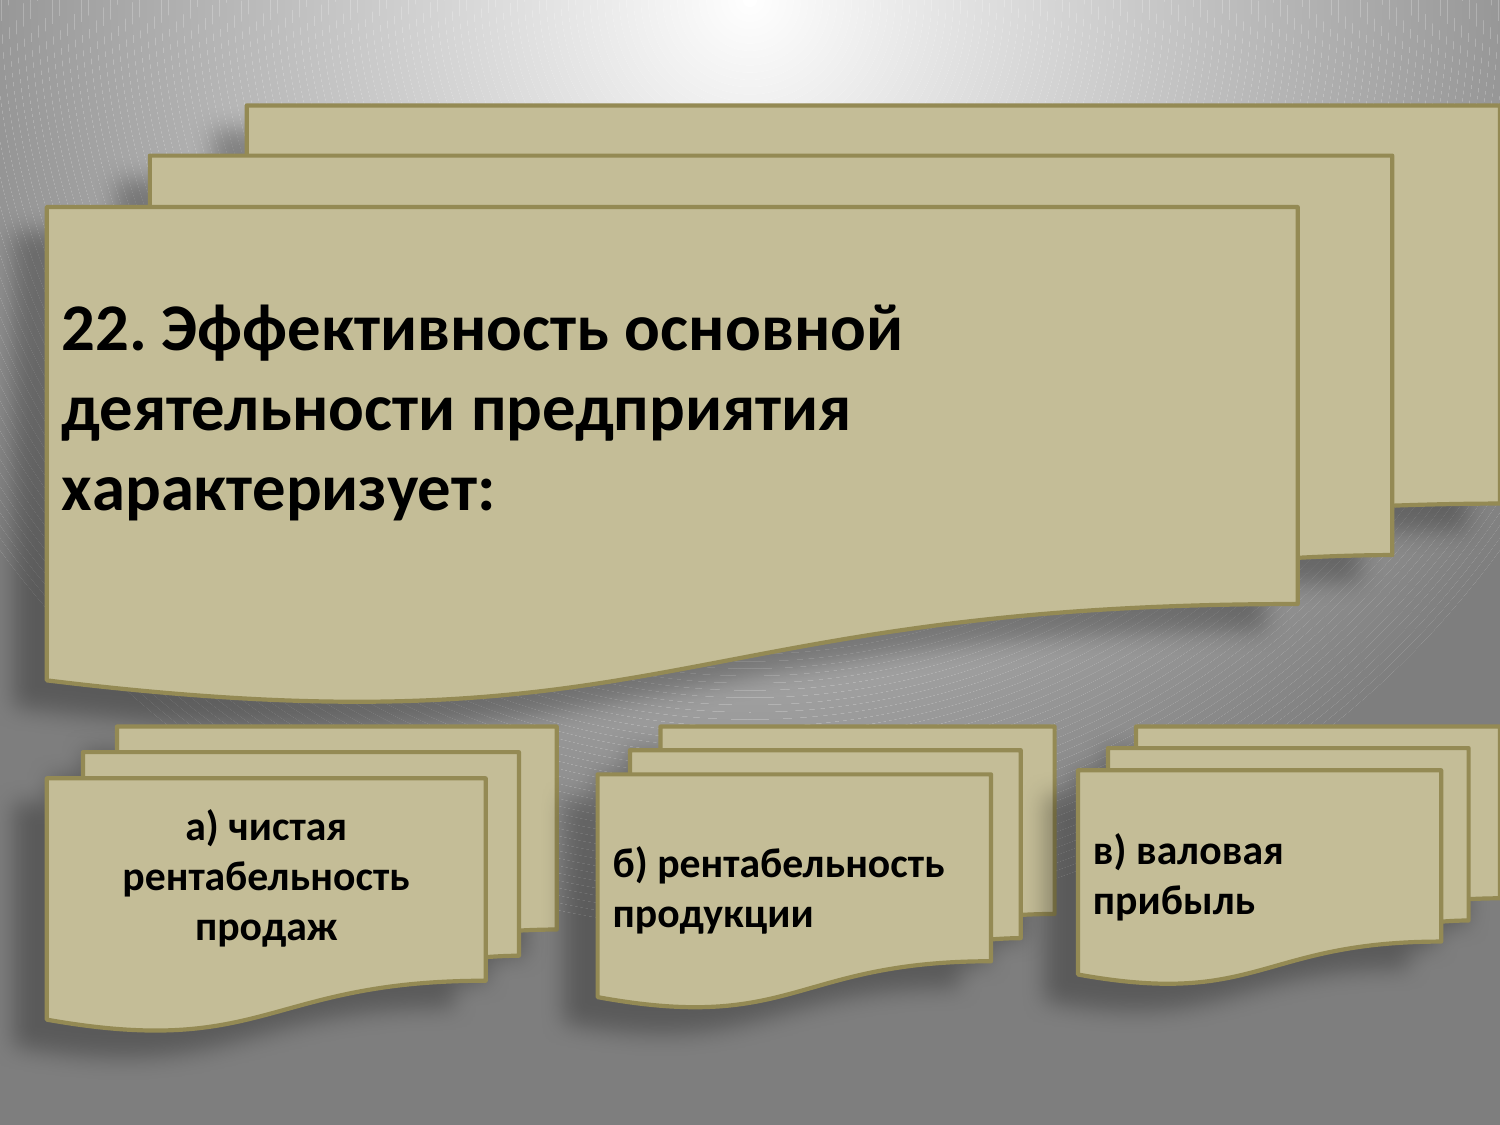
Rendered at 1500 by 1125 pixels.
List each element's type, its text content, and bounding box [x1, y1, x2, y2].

text_box в) валовая прибыль [1075, 724, 1500, 986]
text_box 22. Эффективность основной деятельности предприятия характеризует: [44, 103, 1500, 704]
text_box б) рентабельность продукции [595, 724, 1057, 1010]
text_box а) чистая рентабельность продаж [44, 724, 559, 1033]
